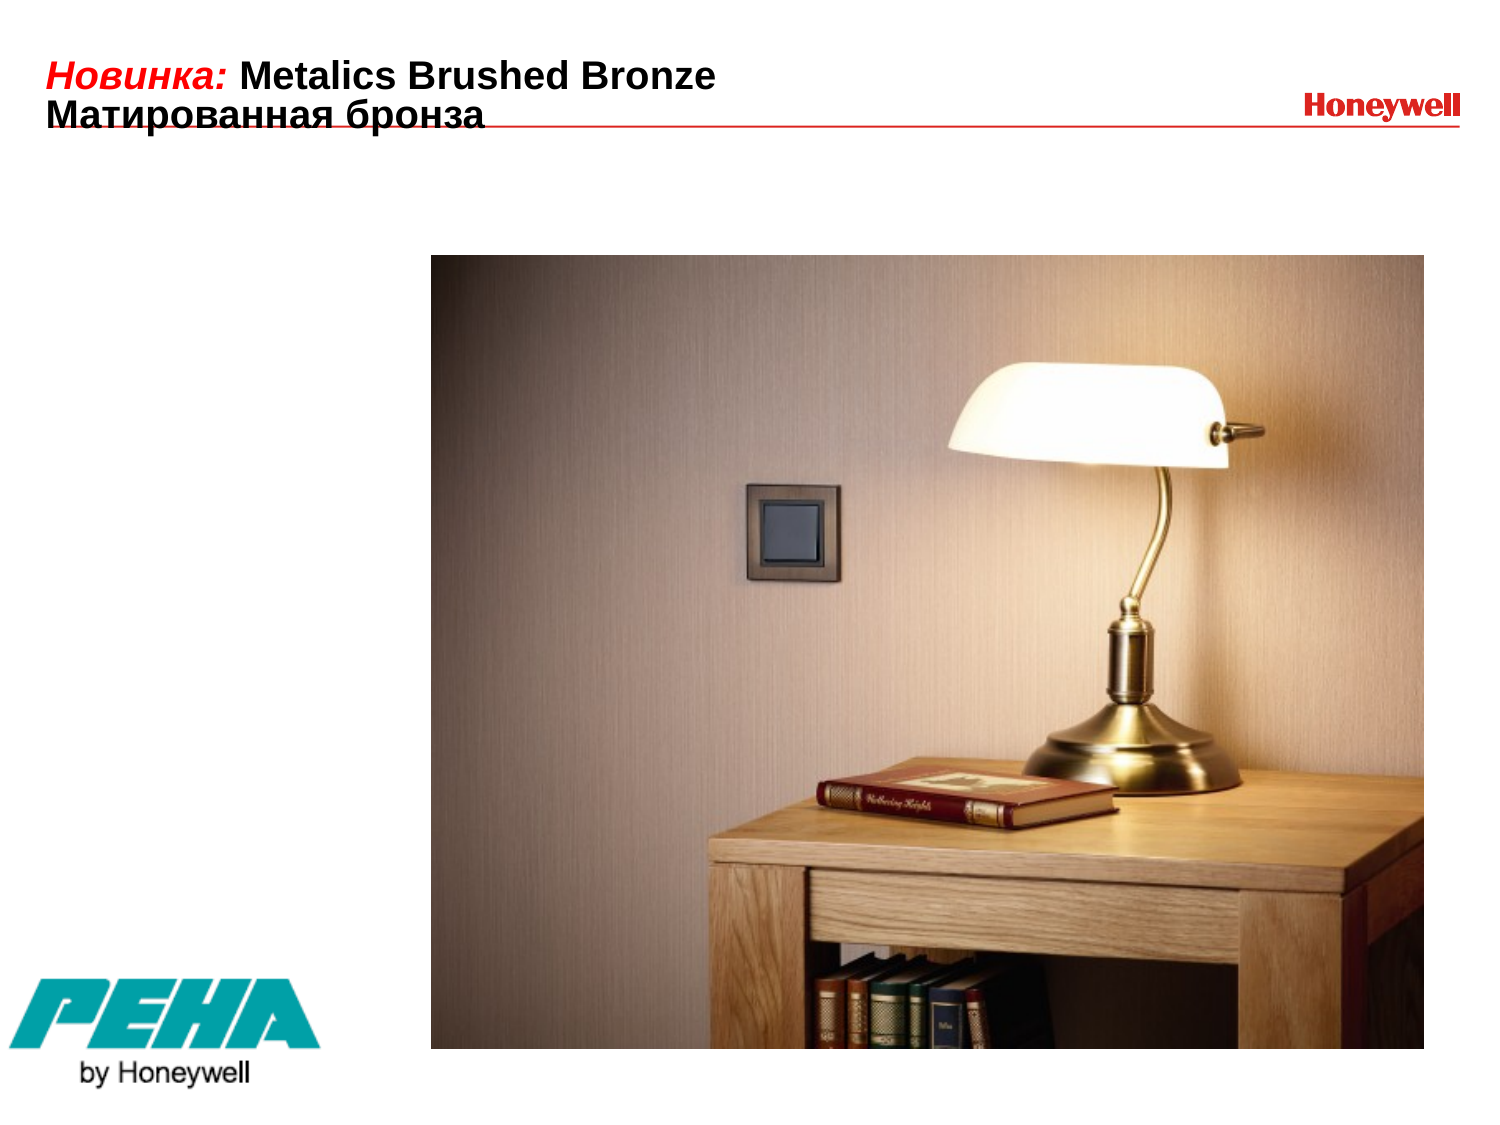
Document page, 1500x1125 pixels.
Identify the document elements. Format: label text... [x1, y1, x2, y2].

title Новинка: Metalics Brushed Bronze Матированная бронза [45, 58, 1359, 137]
picture [0, 954, 374, 1125]
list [430, 255, 1424, 1050]
